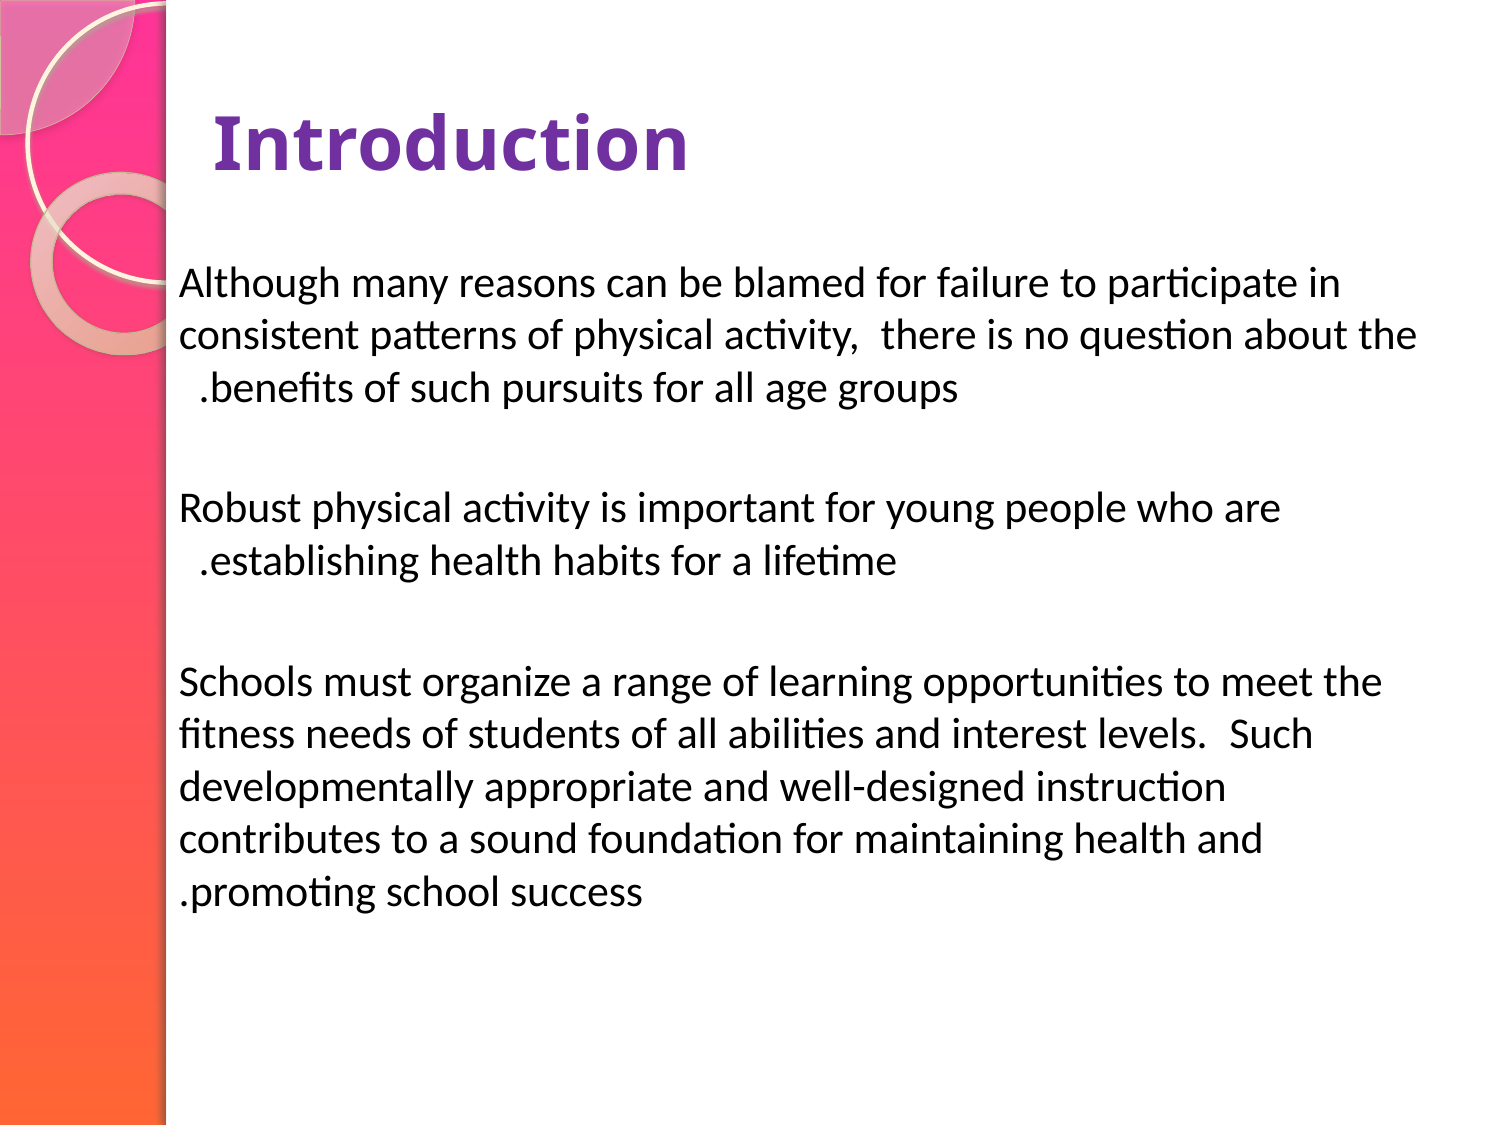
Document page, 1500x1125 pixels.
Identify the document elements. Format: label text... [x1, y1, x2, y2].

title Introduction [199, 46, 1430, 235]
list Although many reasons can be blamed for failure to participate in consistent patterns of physical activity, there is no question about the benefits of such pursuits for all age groups. Robust physical activity is important for young people who are establishing health habits for a lifetime. Schools must organize a range of learning opportunities to meet the fitness needs of students of all abilities and interest levels. Such developmentally appropriate and well-designed instruction contributes to a sound foundation for maintaining health and promoting school success. [164, 246, 1500, 1041]
